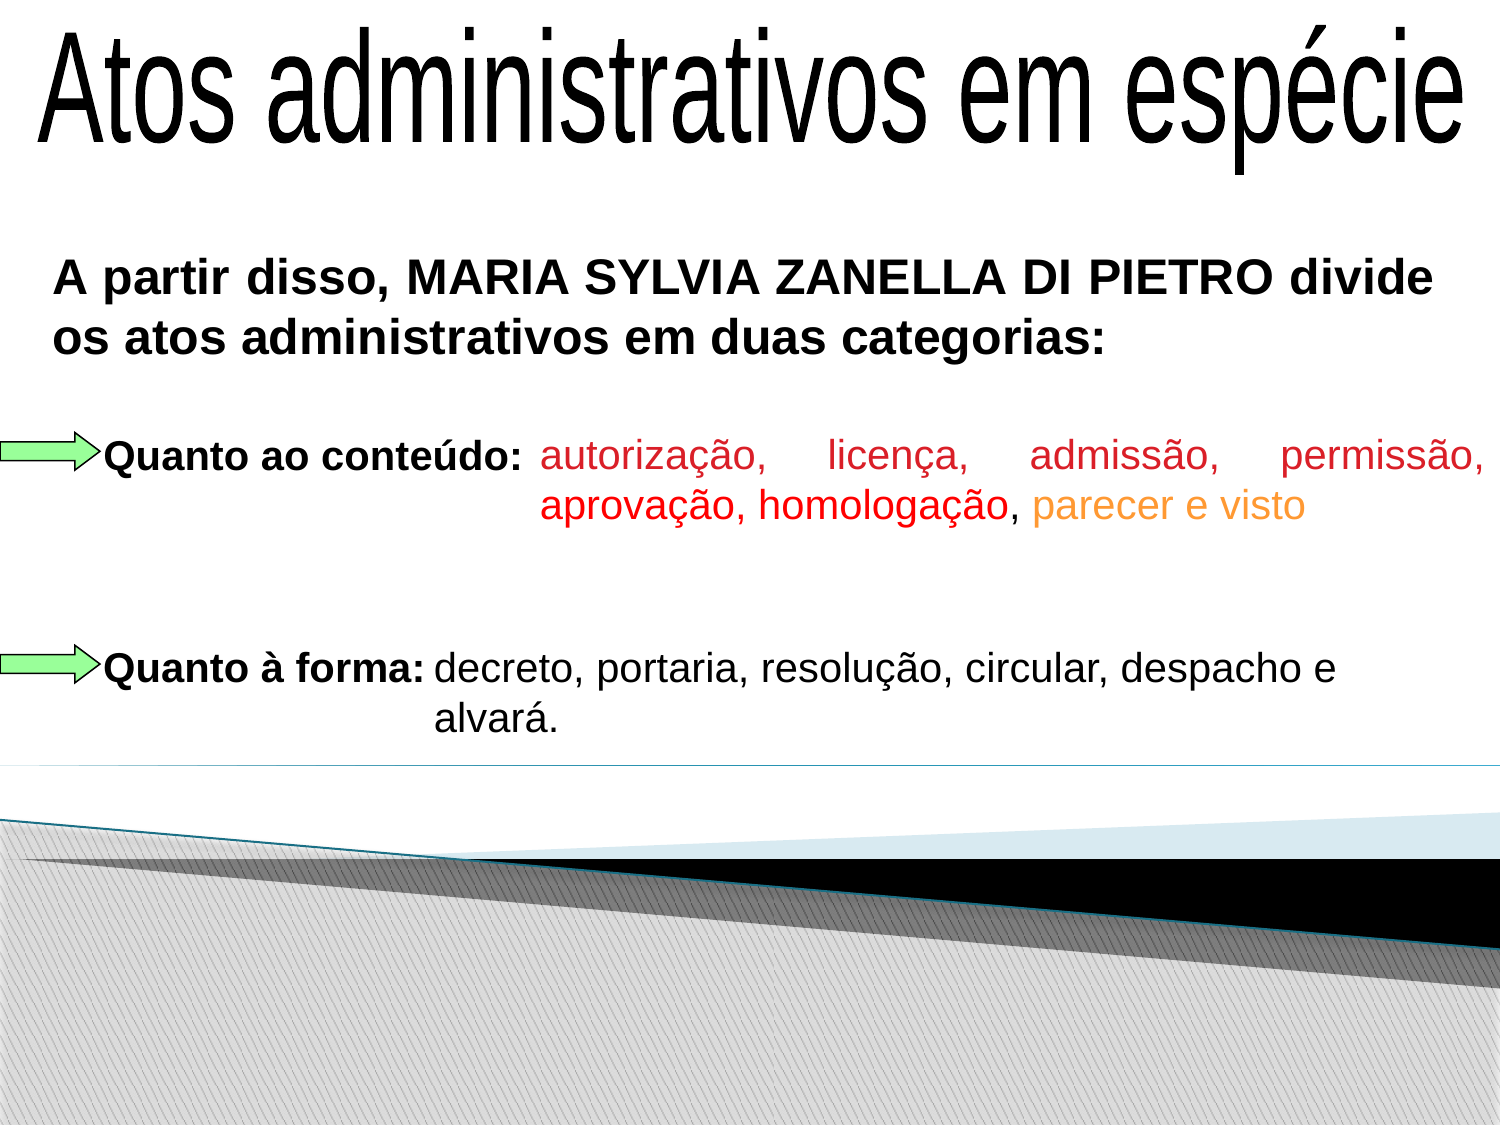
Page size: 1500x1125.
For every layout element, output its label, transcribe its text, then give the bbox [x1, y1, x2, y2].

text_box autorização, licença, admissão, permissão, aprovação, homologação, parecer e visto. [524, 420, 1500, 607]
text_box A partir disso, MARIA SYLVIA ZANELLA DI PIETRO divide os atos administrativos em duas categorias: [37, 237, 1450, 373]
text_box Quanto ao conteúdo: [88, 420, 524, 486]
text_box [0, 645, 100, 683]
text_box Quanto à forma: [88, 633, 419, 699]
text_box decreto, portaria, resolução, circular, despacho e alvará. [419, 633, 1457, 748]
text_box [0, 432, 100, 471]
picture [5, 859, 1500, 989]
